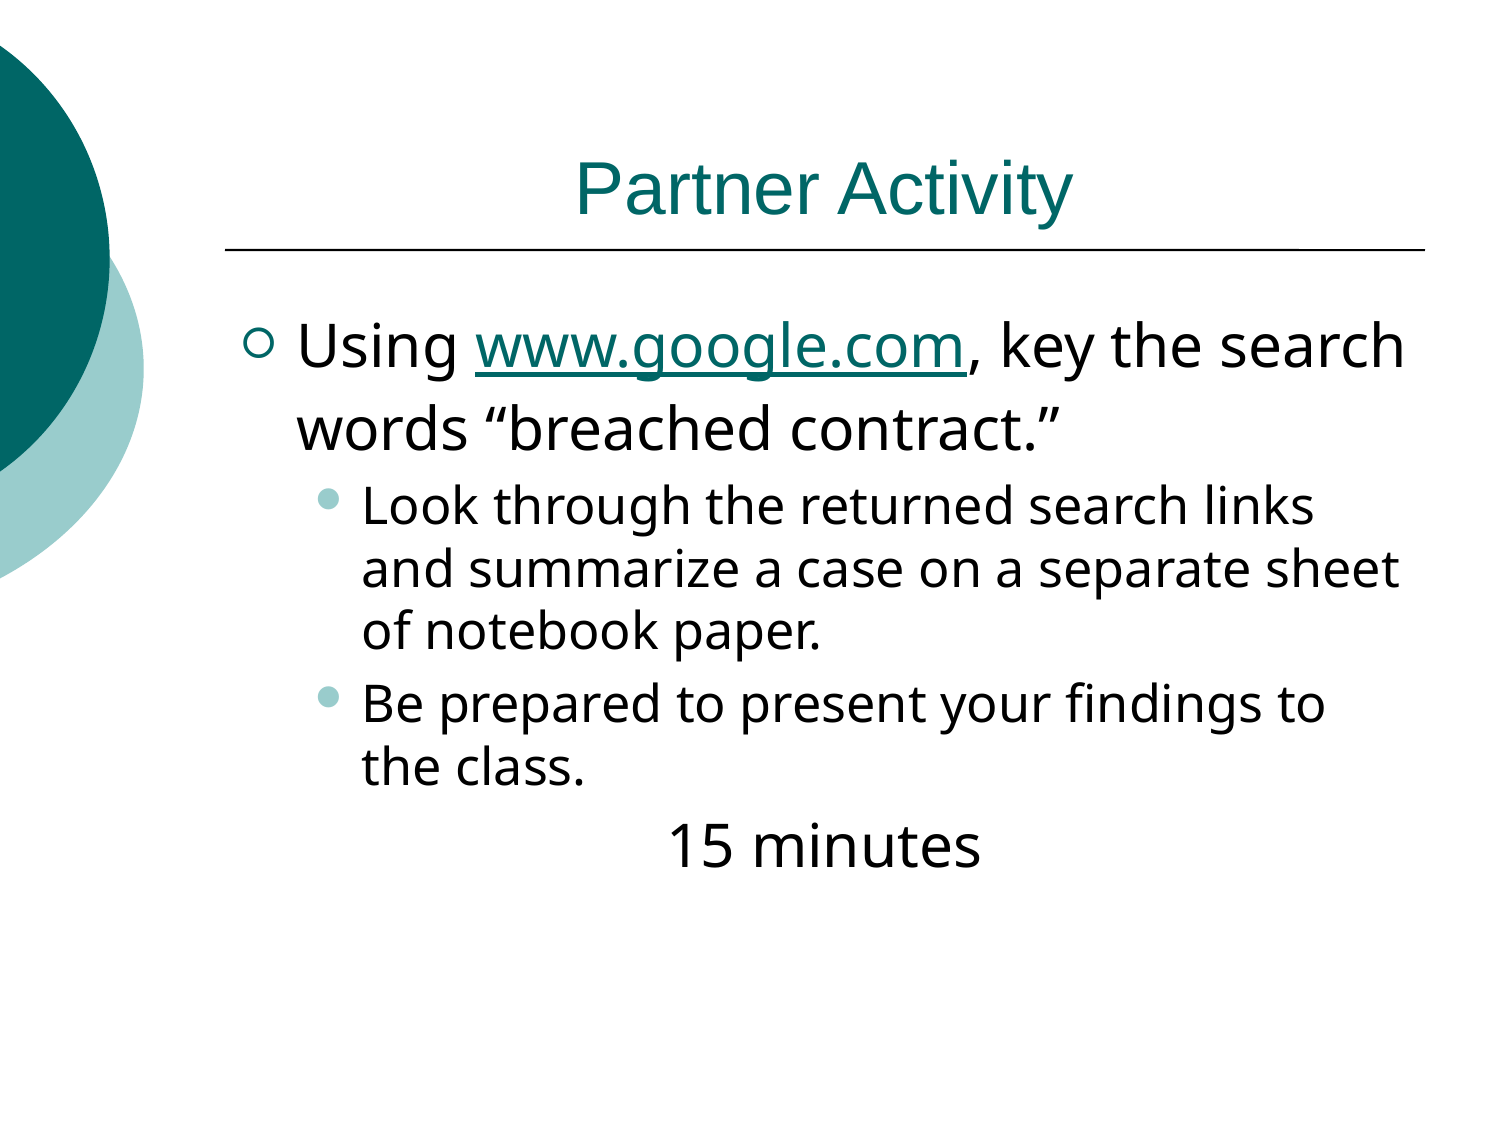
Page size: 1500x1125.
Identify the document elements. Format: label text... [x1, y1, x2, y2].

title Partner Activity [224, 49, 1425, 237]
list Using www.google.com, key the search words “breached contract.” Look through the returned search links and summarize a case on a separate sheet of notebook paper. Be prepared to present your findings to the class. 15 minutes [224, 299, 1425, 975]
